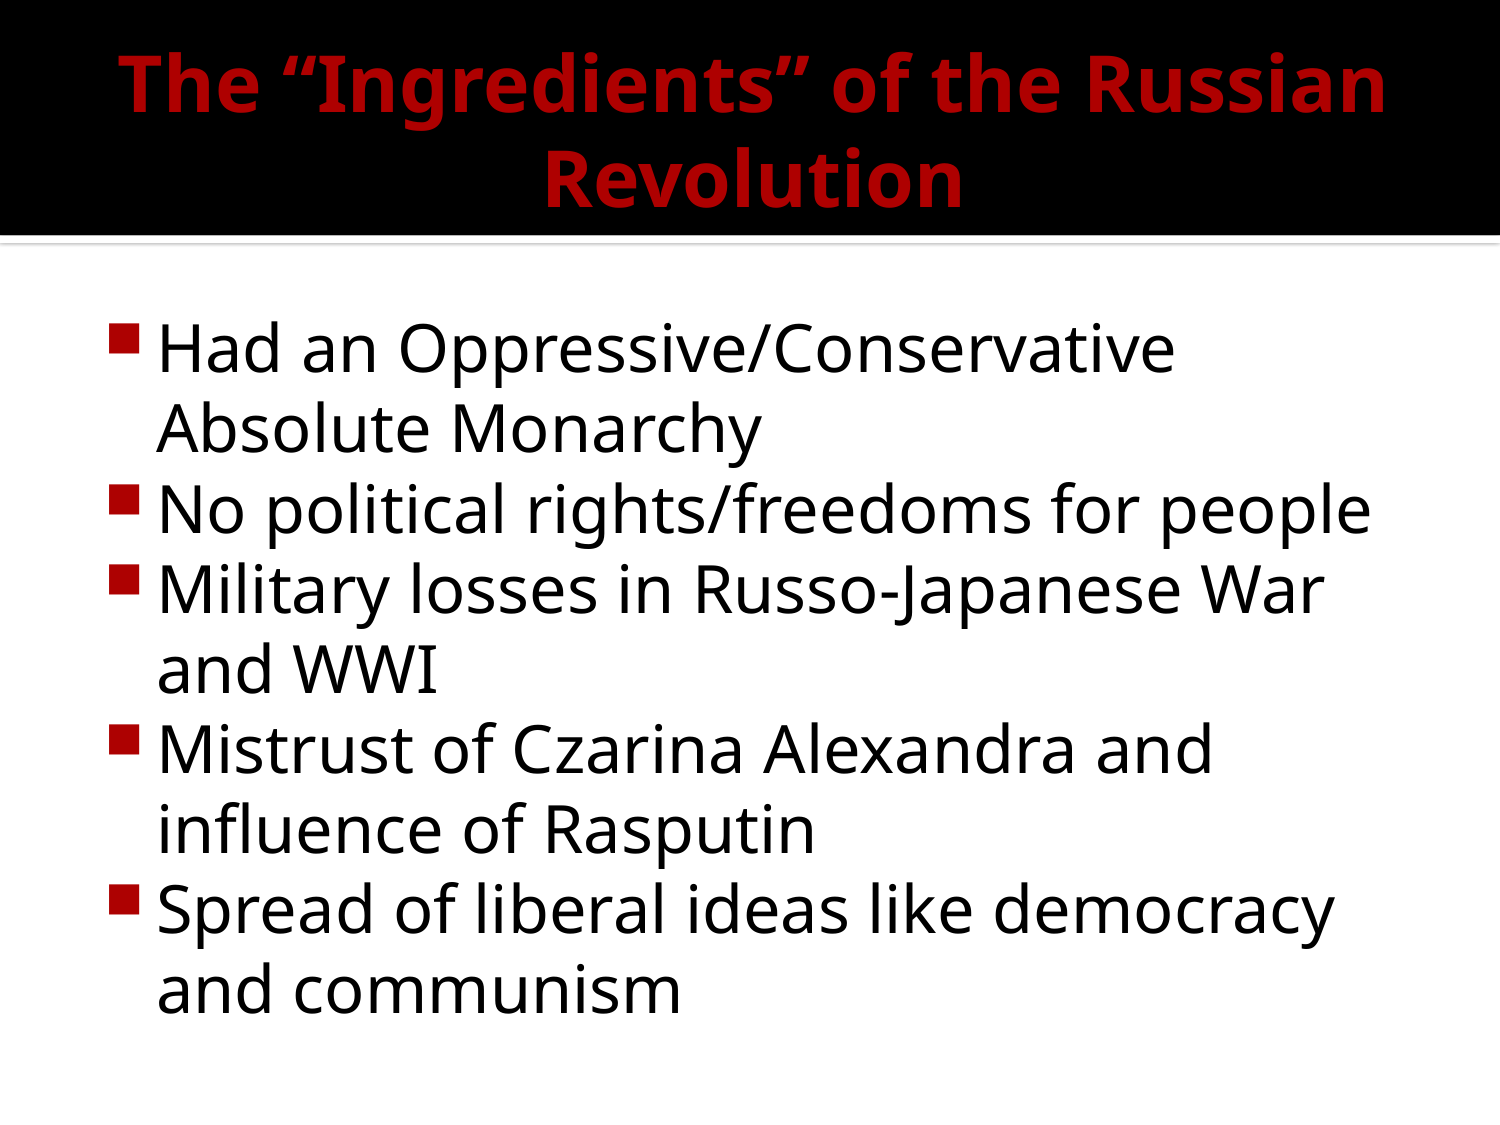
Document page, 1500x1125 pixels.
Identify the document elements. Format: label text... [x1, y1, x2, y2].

title The “Ingredients” of the Russian Revolution [75, 25, 1425, 231]
list Had an Oppressive/Conservative Absolute Monarchy No political rights/freedoms for people Military losses in Russo-Japanese War and WWI Mistrust of Czarina Alexandra and influence of Rasputin Spread of liberal ideas like democracy and communism [75, 291, 1425, 1050]
